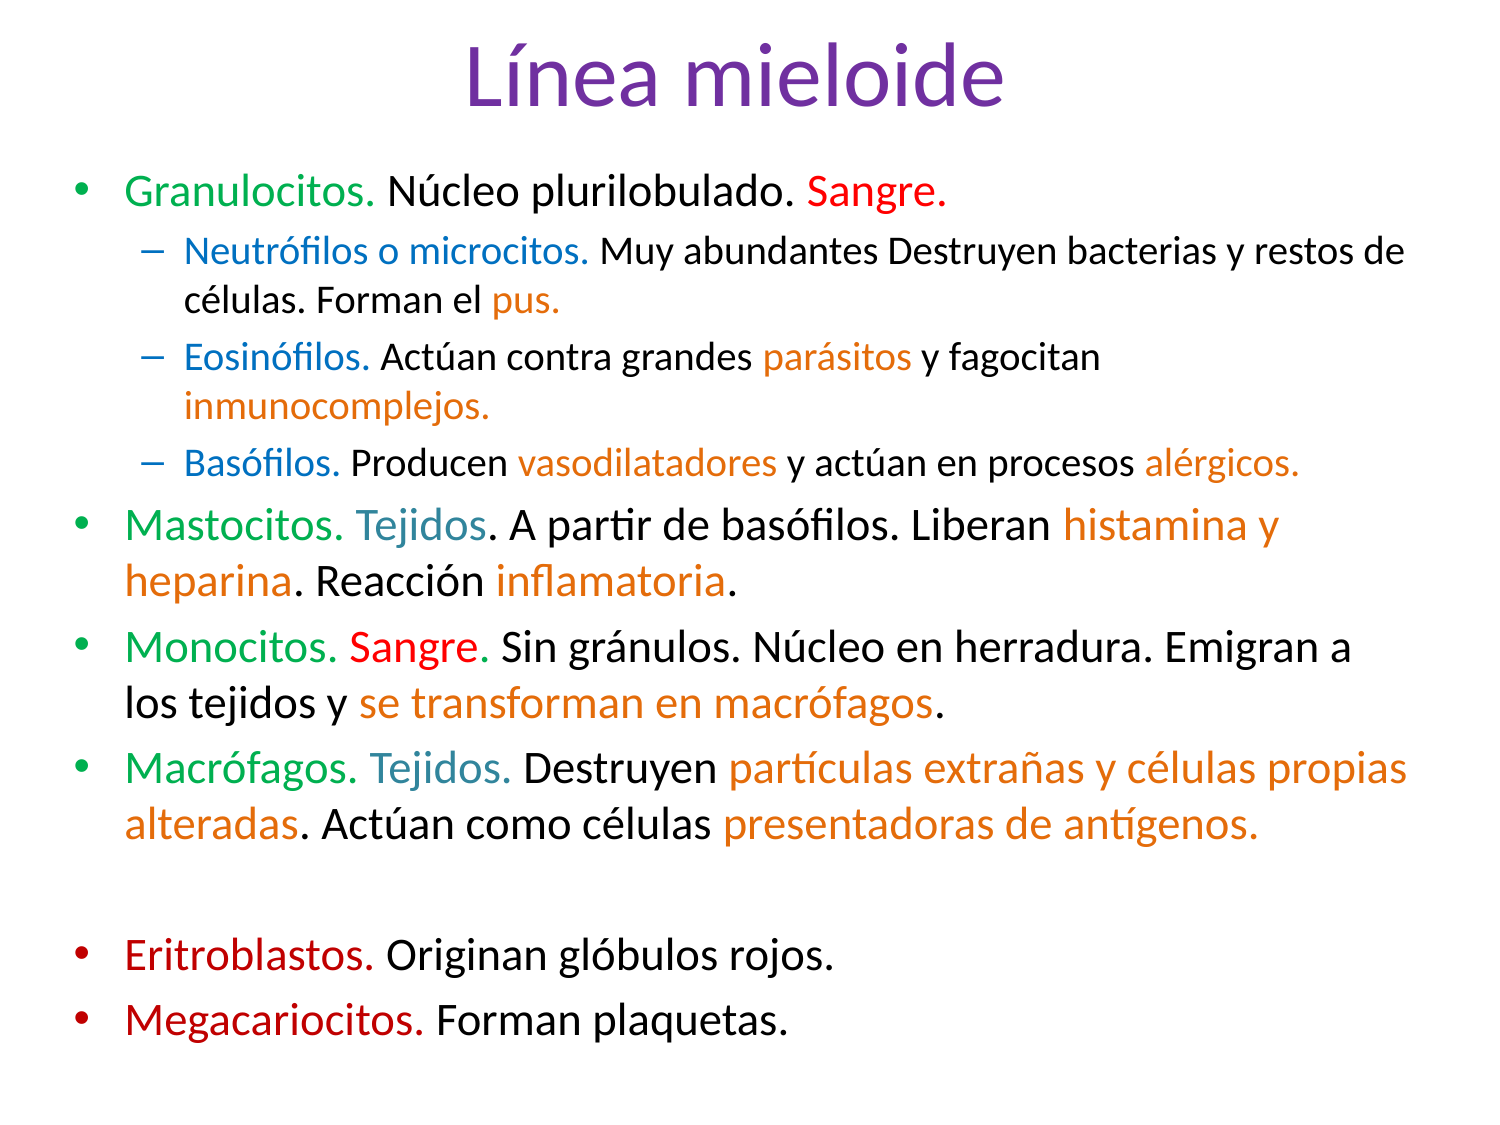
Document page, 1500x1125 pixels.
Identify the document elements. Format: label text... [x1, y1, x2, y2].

list Granulocitos. Núcleo plurilobulado. Sangre. Neutrófilos o microcitos. Muy abundantes Destruyen bacterias y restos de células. Forman el pus. Eosinófilos. Actúan contra grandes parásitos y fagocitan inmunocomplejos. Basófilos. Producen vasodilatadores y actúan en procesos alérgicos. Mastocitos. Tejidos. A partir de basófilos. Liberan histamina y heparina. Reacción inflamatoria. Monocitos. Sangre. Sin gránulos. Núcleo en herradura. Emigran a los tejidos y se transforman en macrófagos. Macrófagos. Tejidos. Destruyen partículas extrañas y células propias alteradas. Actúan como células presentadoras de antígenos. Eritroblastos. Originan glóbulos rojos. Megacariocitos. Forman plaquetas. [58, 152, 1425, 1102]
title Línea mieloide [46, 0, 1425, 141]
